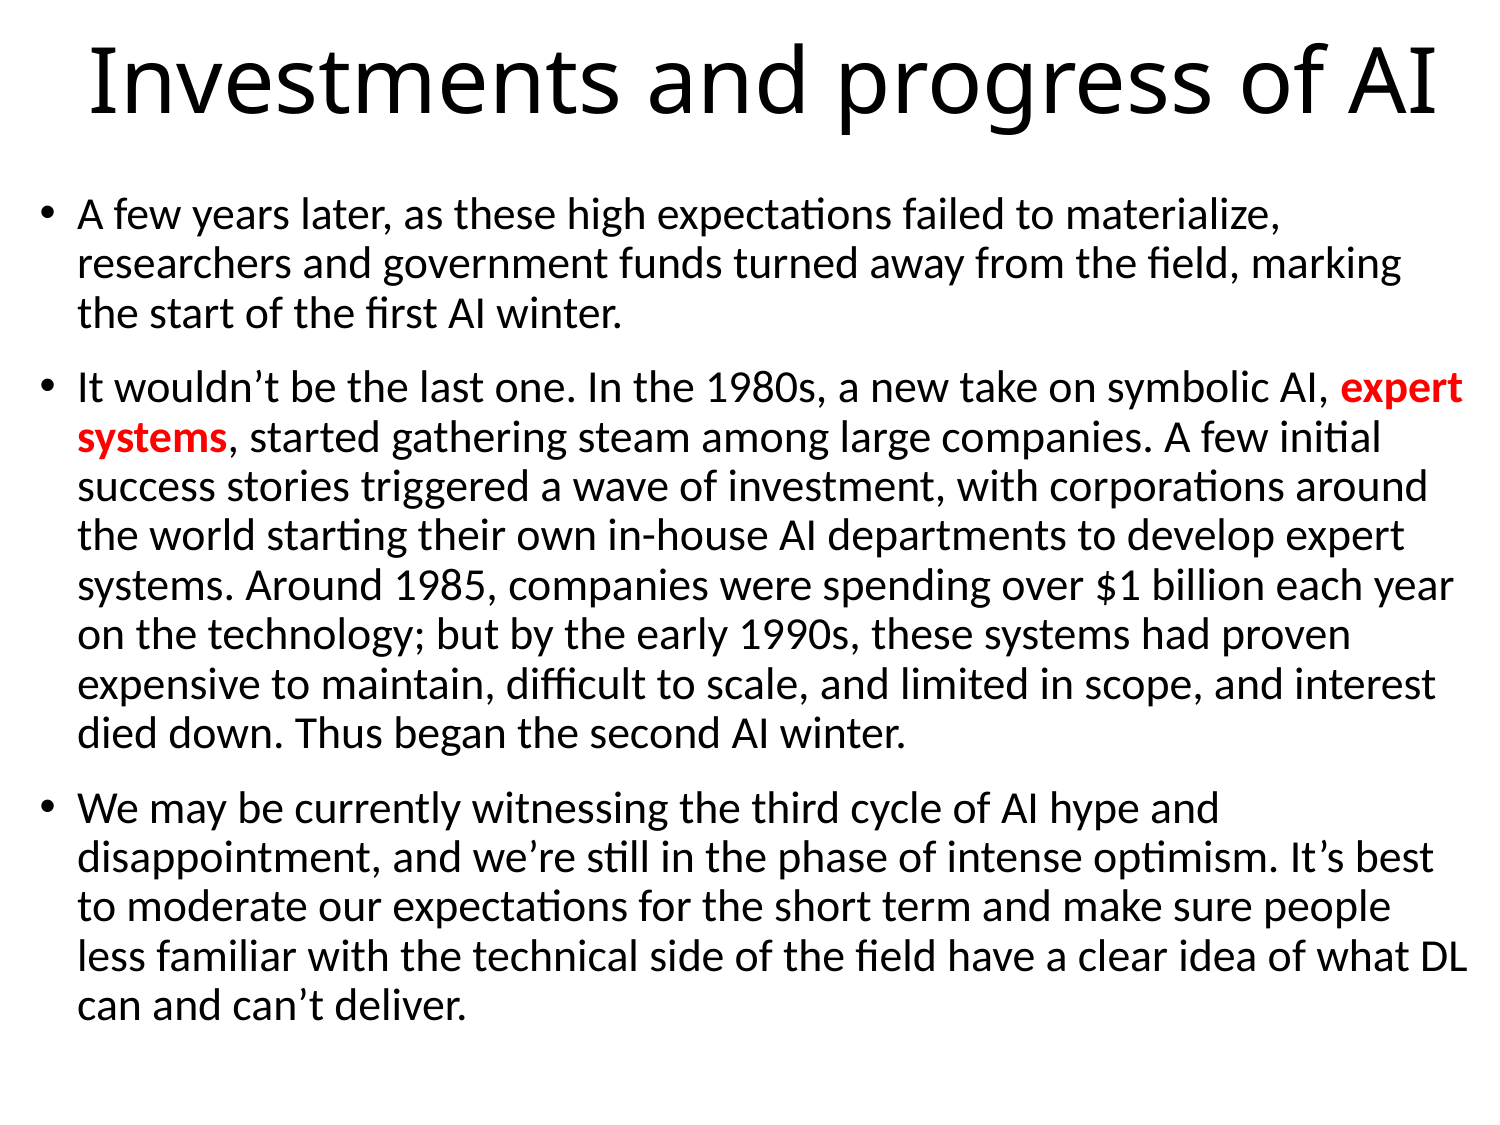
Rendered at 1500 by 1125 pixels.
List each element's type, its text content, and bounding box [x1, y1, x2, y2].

title Investments and progress of AI [73, 24, 1486, 145]
text_box A few years later, as these high expectations failed to materialize, researchers and government funds turned away from the field, marking the start of the first AI winter. It wouldn’t be the last one. In the 1980s, a new take on symbolic AI, expert systems, started gathering steam among large companies. A few initial success stories triggered a wave of investment, with corporations around the world starting their own in-house AI departments to develop expert systems. Around 1985, companies were spending over $1 billion each year on the technology; but by the early 1990s, these systems had proven expensive to maintain, difficult to scale, and limited in scope, and interest died down. Thus began the second AI winter. We may be currently witnessing the third cycle of AI hype and disappointment, and we’re still in the phase of intense optimism. It’s best to moderate our expectations for the short term and make sure people less familiar with the technical side of the field have a clear idea of what DL can and can’t deliver. [24, 182, 1486, 1046]
